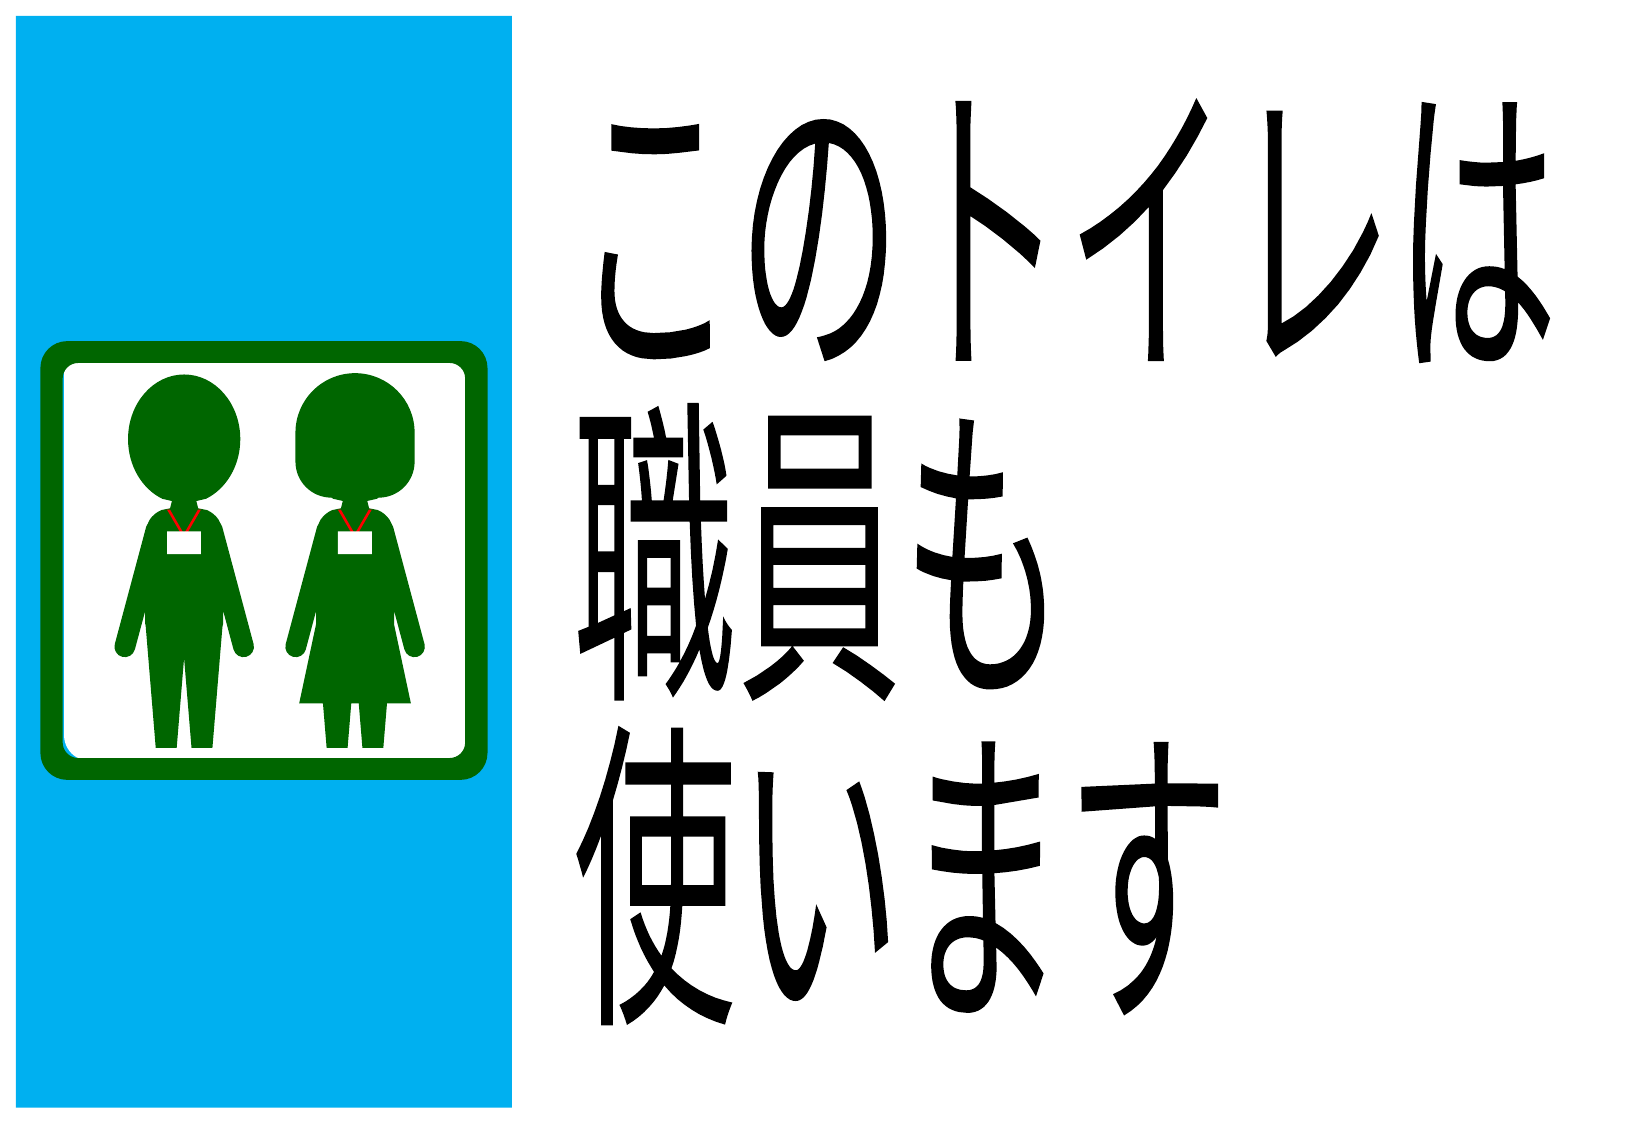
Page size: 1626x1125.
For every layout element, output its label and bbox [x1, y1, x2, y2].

text_box [14, 14, 514, 1110]
text_box [40, 340, 488, 781]
